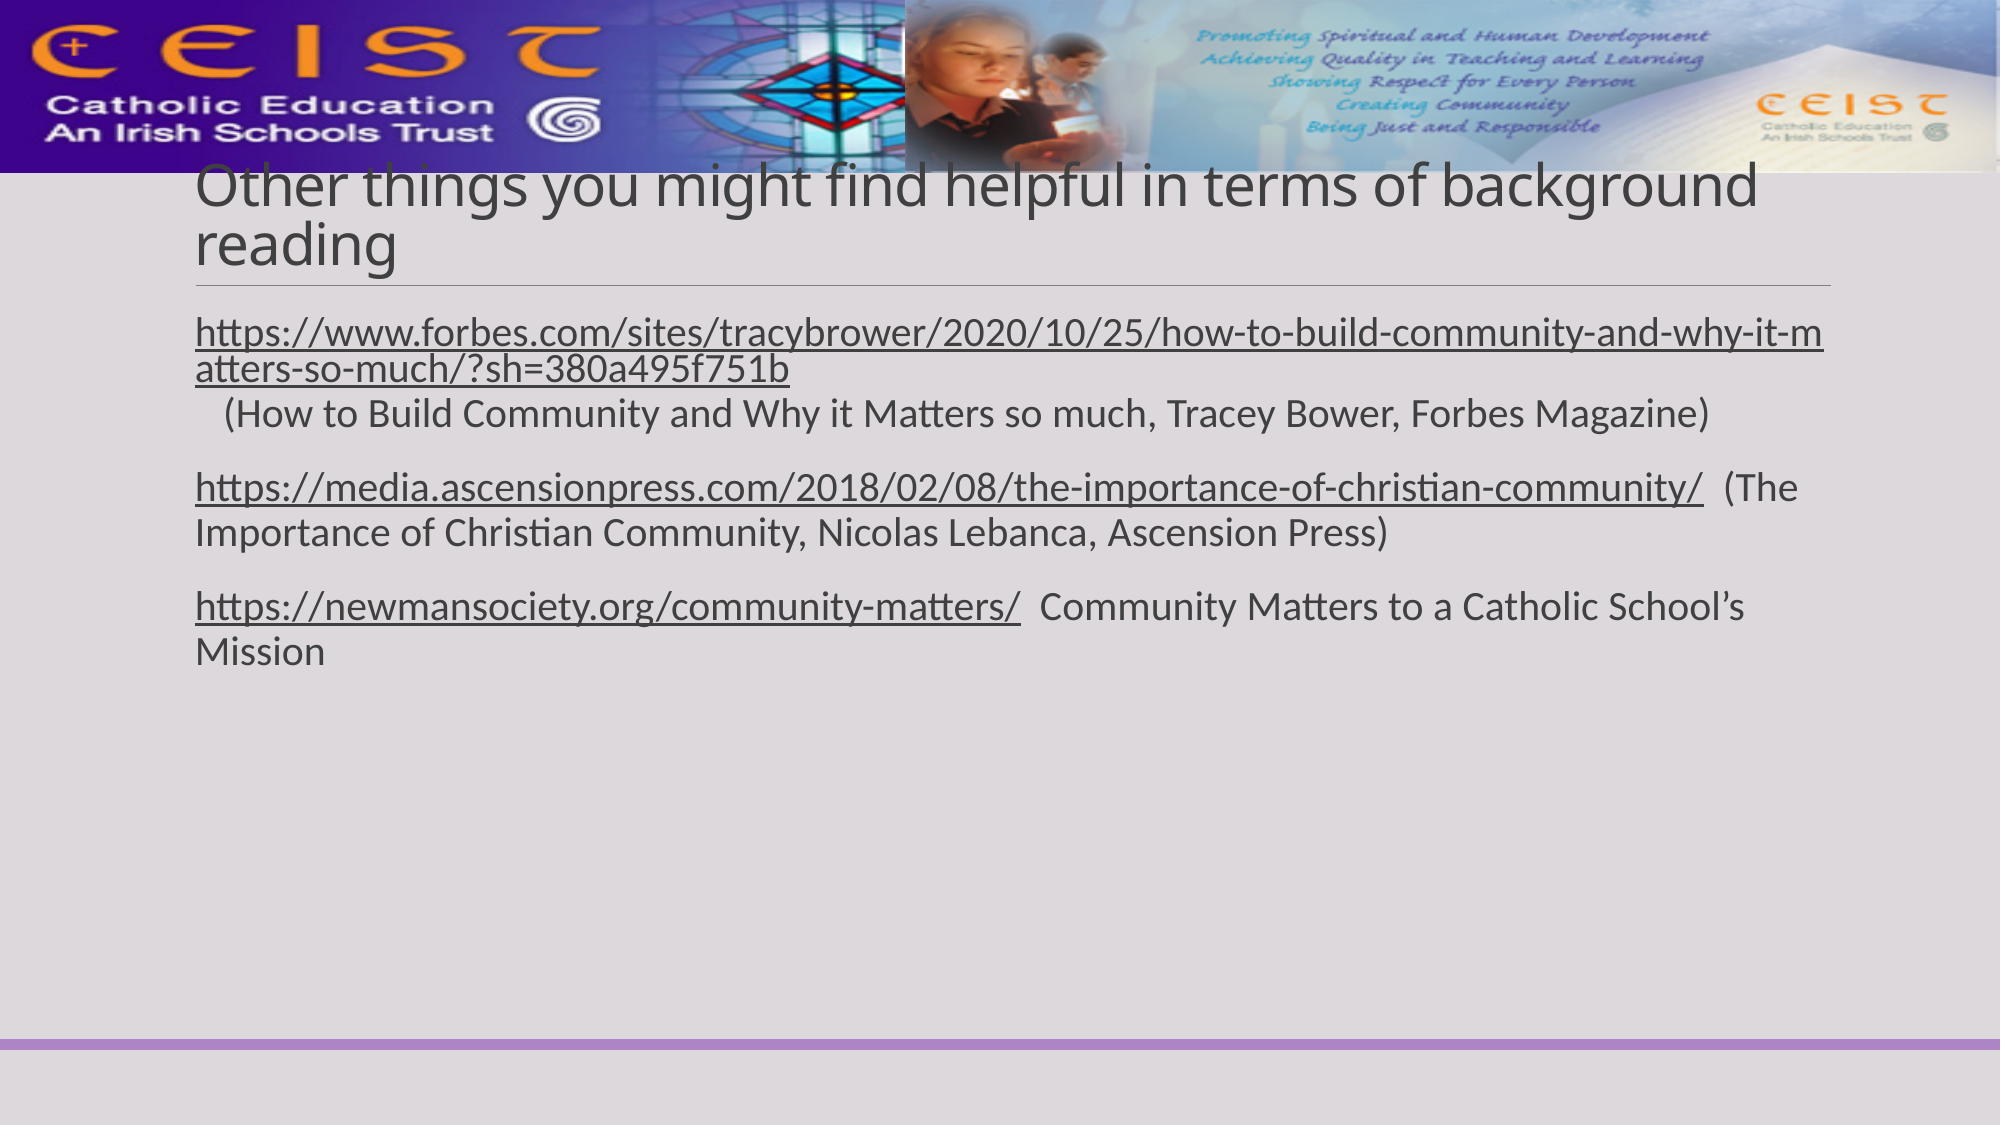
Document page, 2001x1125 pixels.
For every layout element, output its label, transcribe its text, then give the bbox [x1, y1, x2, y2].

picture [0, 0, 2000, 173]
list https://www.forbes.com/sites/tracybrower/2020/10/25/how-to-build-community-and-why-it-matters-so-much/?sh=380a495f751b (How to Build Community and Why it Matters so much, Tracey Bower, Forbes Magazine) https://media.ascensionpress.com/2018/02/08/the-importance-of-christian-community/ (The Importance of Christian Community, Nicolas Lebanca, Ascension Press) https://newmansociety.org/community-matters/ Community Matters to a Catholic School’s Mission [179, 302, 1830, 963]
title Other things you might find helpful in terms of background reading [179, 47, 1830, 285]
